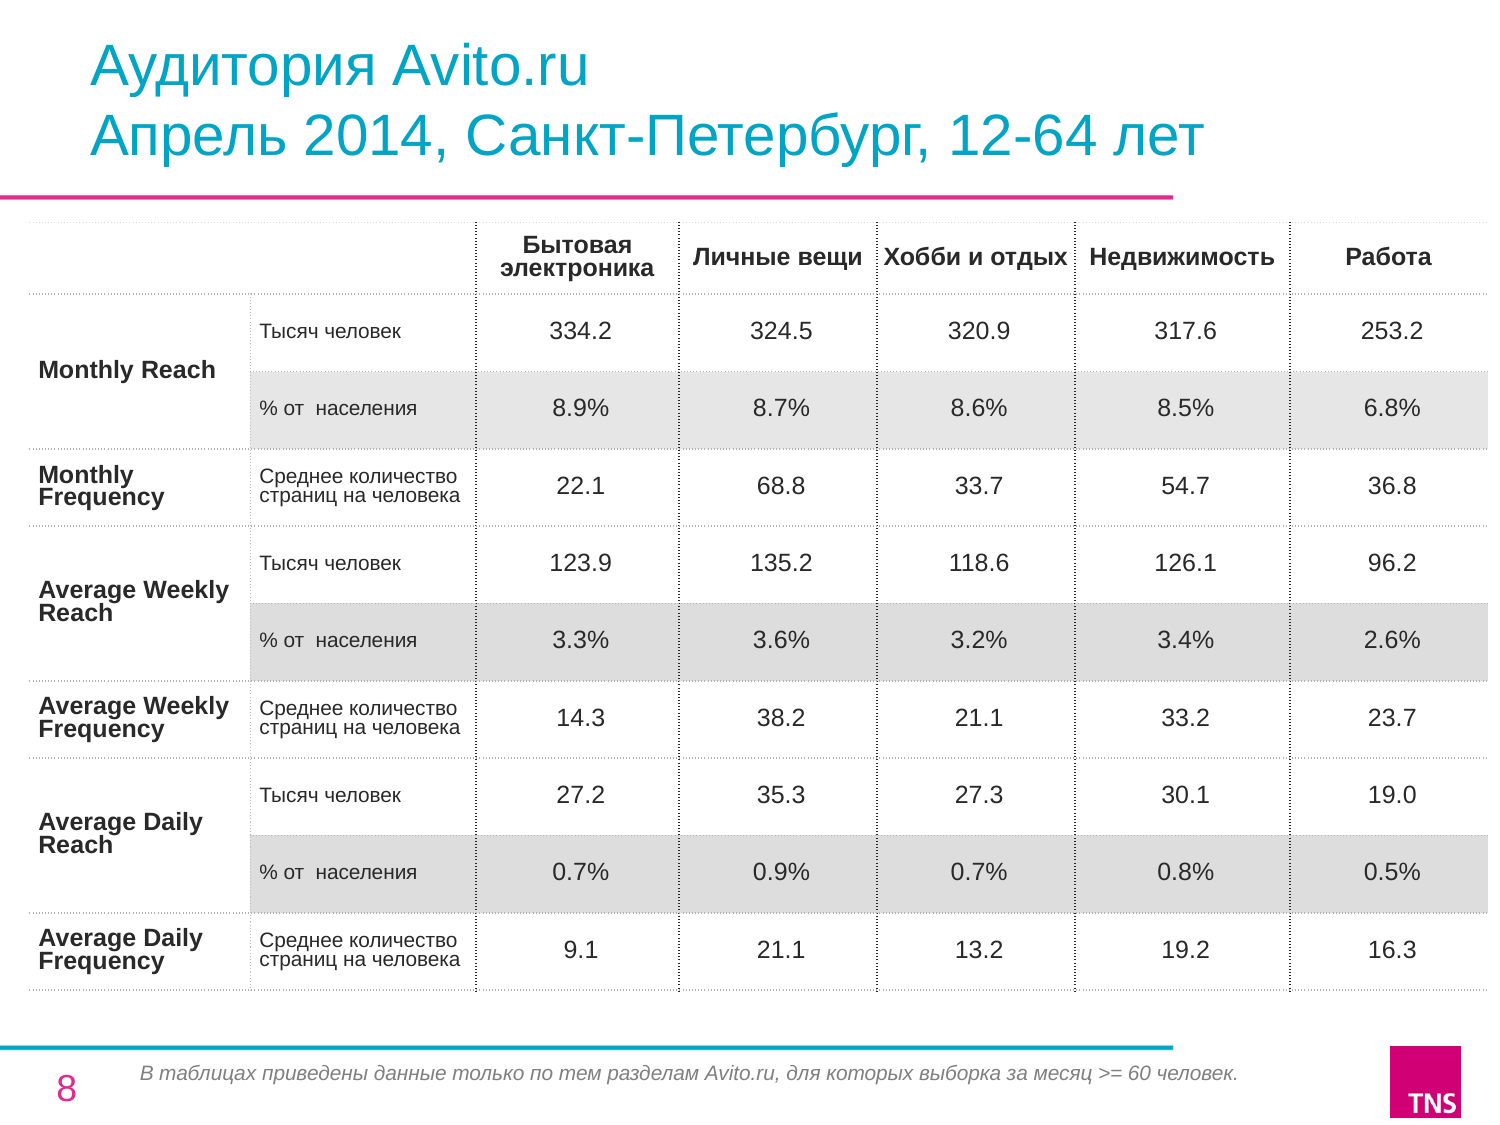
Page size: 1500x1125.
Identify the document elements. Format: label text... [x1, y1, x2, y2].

table_cell 14.3 [476, 681, 679, 758]
table_cell 54.7 [1075, 449, 1290, 526]
table_cell 21.1 [679, 913, 877, 990]
table_cell 3.2% [877, 603, 1075, 681]
table_header [29, 223, 476, 294]
table_cell 68.8 [679, 449, 877, 526]
table_cell 8.9% [476, 372, 679, 449]
table_cell 253.2 [1290, 294, 1488, 372]
table_cell Monthly Frequency [29, 449, 250, 526]
table_cell 135.2 [679, 526, 877, 603]
table_cell 19.0 [1290, 758, 1488, 835]
table_cell Тысяч человек [250, 758, 476, 835]
table_cell 2.6% [1290, 603, 1488, 681]
table_cell Average Weekly Reach [29, 526, 250, 681]
title Аудитория Avito.ru Апрель 2014, Санкт-Петербург, 12-64 лет [74, 8, 1476, 187]
table_cell Среднее количество страниц на человека [250, 913, 476, 990]
table_cell 30.1 [1075, 758, 1290, 835]
table_header Работа [1290, 223, 1488, 294]
table_cell 33.2 [1075, 681, 1290, 758]
table_header Недвижимость [1075, 223, 1290, 294]
table_cell 0.7% [476, 835, 679, 913]
table_cell Тысяч человек [250, 294, 476, 372]
table_cell Average Daily Reach [29, 758, 250, 913]
table_cell 123.9 [476, 526, 679, 603]
table_cell 8.5% [1075, 372, 1290, 449]
table_cell 3.6% [679, 603, 877, 681]
table_cell 8.6% [877, 372, 1075, 449]
table_cell % от населения [250, 835, 476, 913]
table_cell 35.3 [679, 758, 877, 835]
table_cell 0.5% [1290, 835, 1488, 913]
picture [0, 0, 1500, 1125]
table_cell Среднее количество страниц на человека [250, 449, 476, 526]
table_header Бытовая электроника [476, 223, 679, 294]
table_cell 27.2 [476, 758, 679, 835]
table_cell % от населения [250, 372, 476, 449]
table_cell 118.6 [877, 526, 1075, 603]
table_cell 27.3 [877, 758, 1075, 835]
table_cell 38.2 [679, 681, 877, 758]
table_cell % от населения [250, 603, 476, 681]
table_cell Среднее количество страниц на человека [250, 681, 476, 758]
table_cell 16.3 [1290, 913, 1488, 990]
table_cell 21.1 [877, 681, 1075, 758]
table_cell Monthly Reach [29, 294, 250, 449]
table_cell 3.4% [1075, 603, 1290, 681]
table_cell 320.9 [877, 294, 1075, 372]
text_box В таблицах приведены данные только по тем разделам Avito.ru, для которых выборка за месяц >= 60 человек. [124, 1052, 1463, 1092]
table_cell 33.7 [877, 449, 1075, 526]
table_cell 22.1 [476, 449, 679, 526]
table_cell 23.7 [1290, 681, 1488, 758]
table_cell 324.5 [679, 294, 877, 372]
table_cell 0.9% [679, 835, 877, 913]
table_cell 0.8% [1075, 835, 1290, 913]
table_cell Тысяч человек [250, 526, 476, 603]
table_cell 3.3% [476, 603, 679, 681]
slide_number 8 [40, 1055, 392, 1125]
table_cell 6.8% [1290, 372, 1488, 449]
table_cell 126.1 [1075, 526, 1290, 603]
table_cell 9.1 [476, 913, 679, 990]
table_cell Average Daily Frequency [29, 913, 250, 990]
table_header Хобби и отдых [877, 223, 1075, 294]
table_cell 19.2 [1075, 913, 1290, 990]
table_header Личные вещи [679, 223, 877, 294]
table_cell Average Weekly Frequency [29, 681, 250, 758]
table_cell 96.2 [1290, 526, 1488, 603]
table_cell 36.8 [1290, 449, 1488, 526]
table_cell 334.2 [476, 294, 679, 372]
table_cell 8.7% [679, 372, 877, 449]
table_cell 13.2 [877, 913, 1075, 990]
table_cell 0.7% [877, 835, 1075, 913]
table_cell 317.6 [1075, 294, 1290, 372]
